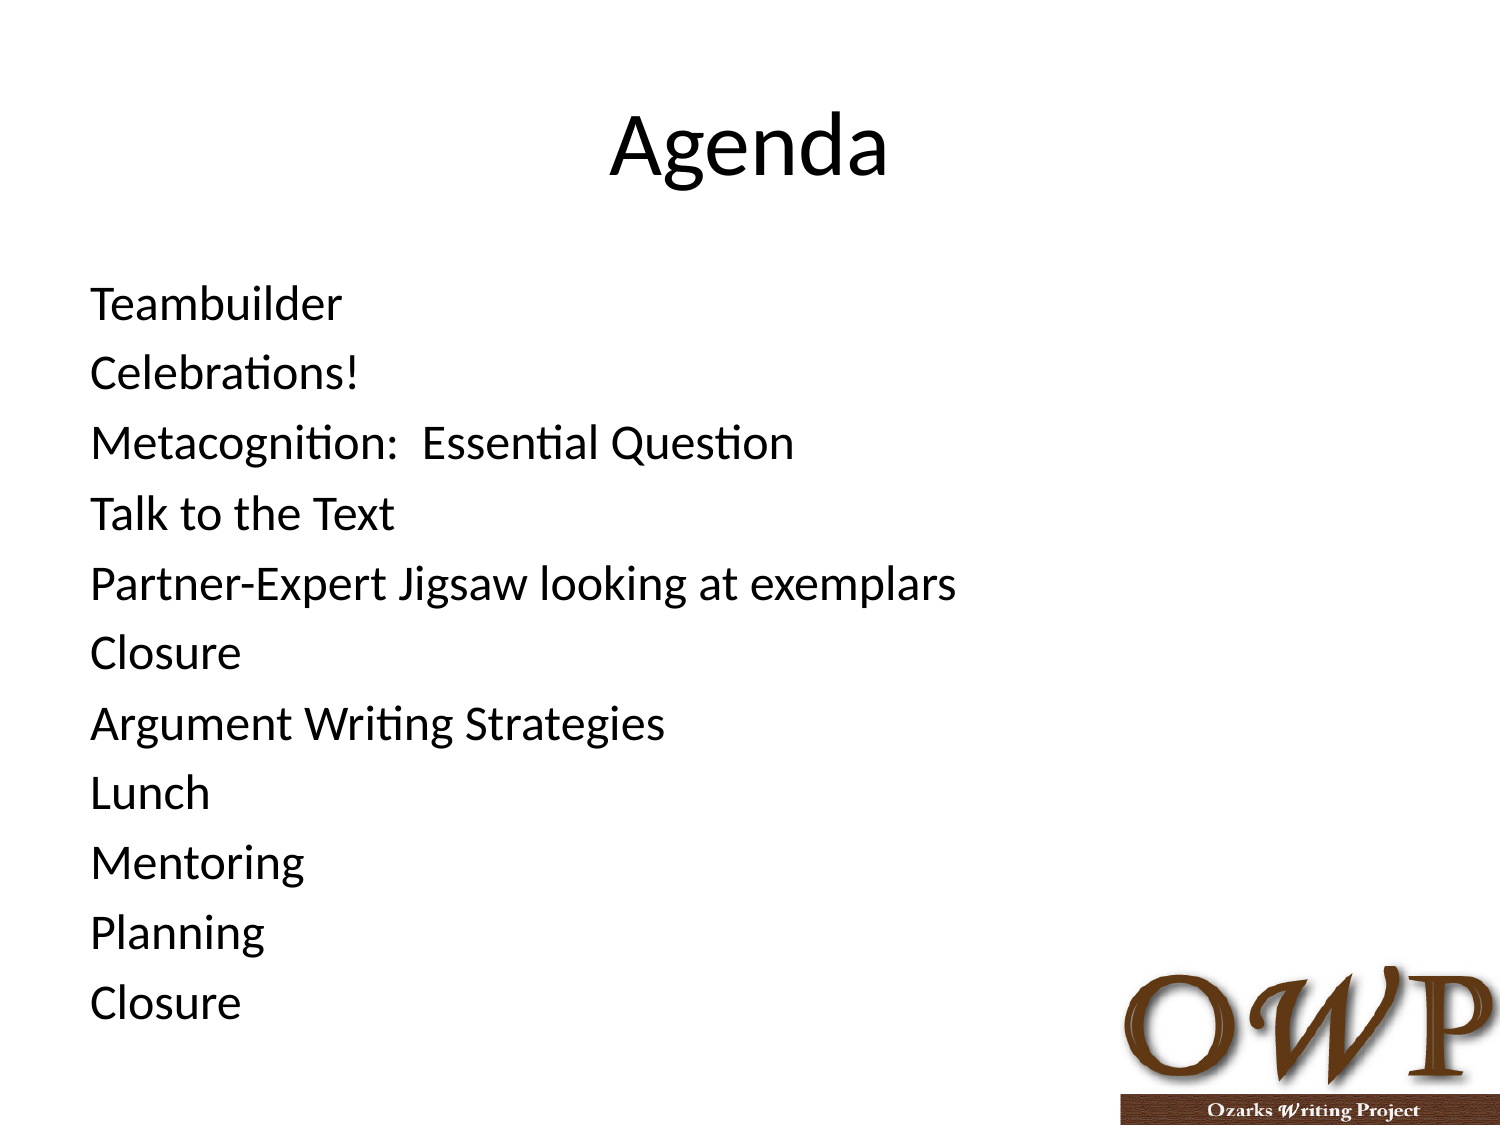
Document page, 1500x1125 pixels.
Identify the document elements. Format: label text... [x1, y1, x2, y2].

list Teambuilder Celebrations! Metacognition: Essential Question Talk to the Text Partner-Expert Jigsaw looking at exemplars Closure Argument Writing Strategies Lunch Mentoring Planning Closure [74, 262, 1426, 1006]
title Agenda [74, 44, 1426, 233]
picture [1120, 957, 1500, 1125]
